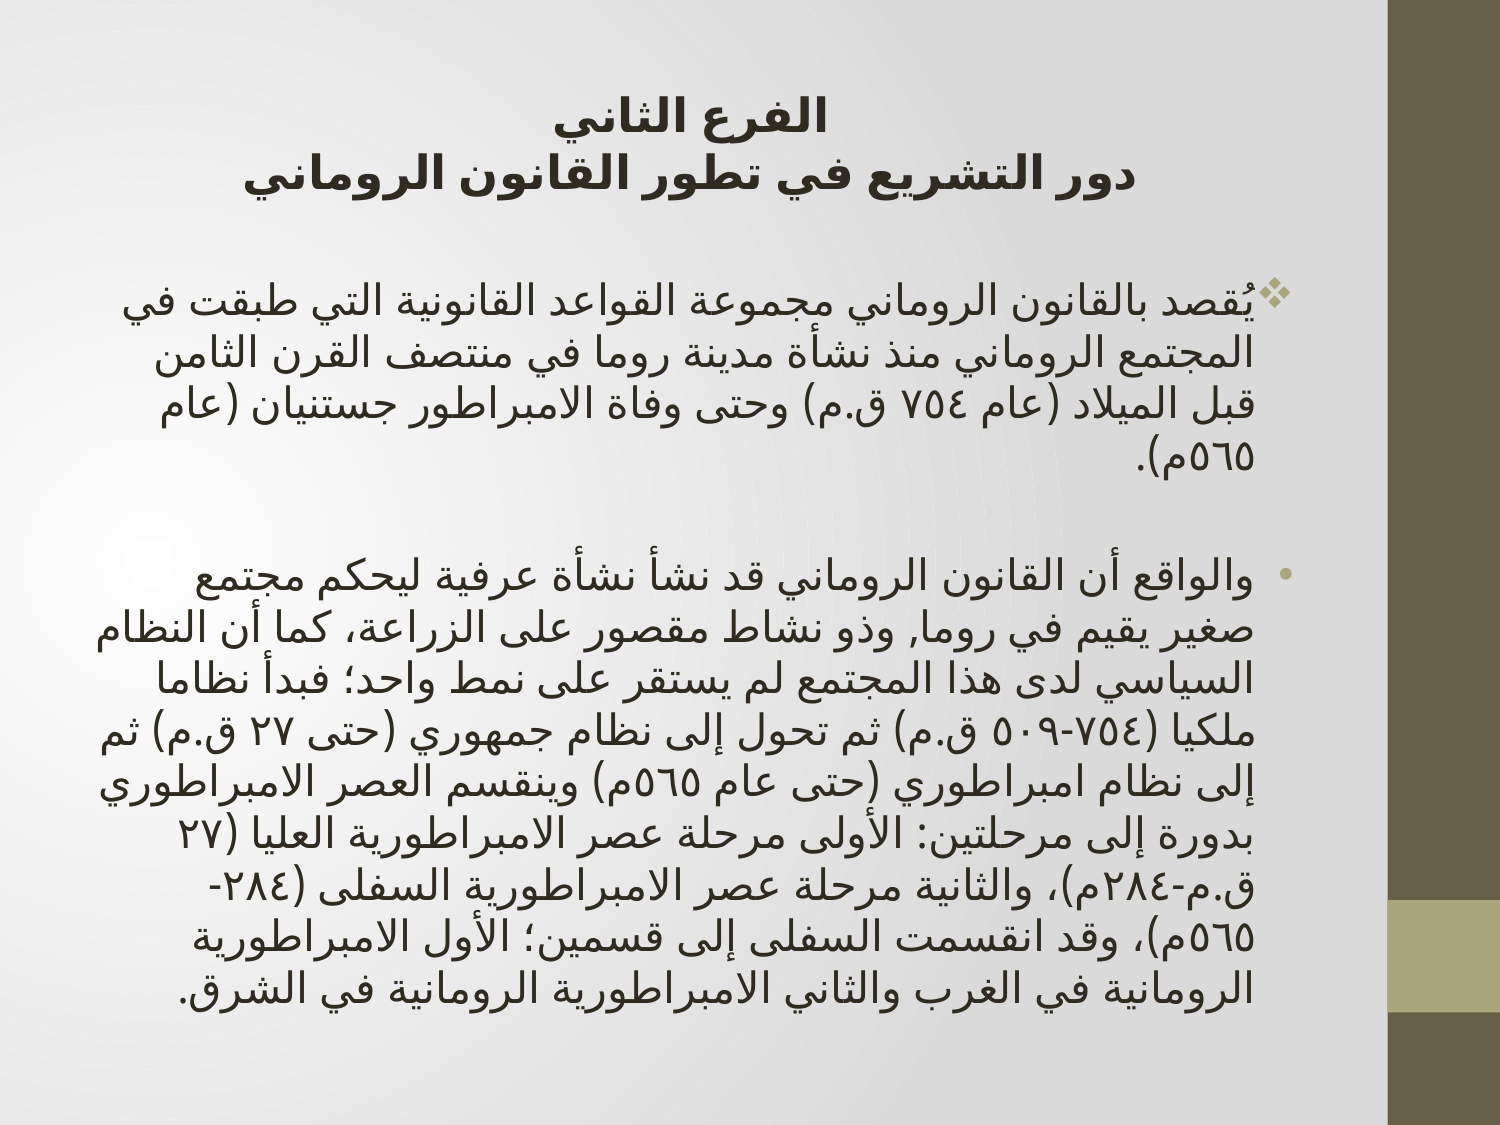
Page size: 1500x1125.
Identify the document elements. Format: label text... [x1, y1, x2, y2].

list الفرع الثاني دور التشريع في تطور القانون الروماني يُقصد بالقانون الروماني مجموعة القواعد القانونية التي طبقت في المجتمع الروماني منذ نشأة مدينة روما في منتصف القرن الثامن قبل الميلاد (عام ٧٥٤ ق.م) وحتى وفاة الامبراطور جستنيان (عام ٥٦٥م). والواقع أن القانون الروماني قد نشأ نشأة عرفية ليحكم مجتمع صغير يقيم في روما, وذو نشاط مقصور على الزراعة، كما أن النظام السياسي لدى هذا المجتمع لم يستقر على نمط واحد؛ فبدأ نظاما ملكيا (٧٥٤-٥٠٩ ق.م) ثم تحول إلى نظام جمهوري (حتى ٢٧ ق.م) ثم إلى نظام امبراطوري (حتى عام ٥٦٥م) وينقسم العصر الامبراطوري بدورة إلى مرحلتين: الأولى مرحلة عصر الامبراطورية العليا (٢٧ ق.م-٢٨٤م)، والثانية مرحلة عصر الامبراطورية السفلى (٢٨٤-٥٦٥م)، وقد انقسمت السفلى إلى قسمين؛ الأول الامبراطورية الرومانية في الغرب والثاني الامبراطورية الرومانية في الشرق. [75, 78, 1325, 1050]
